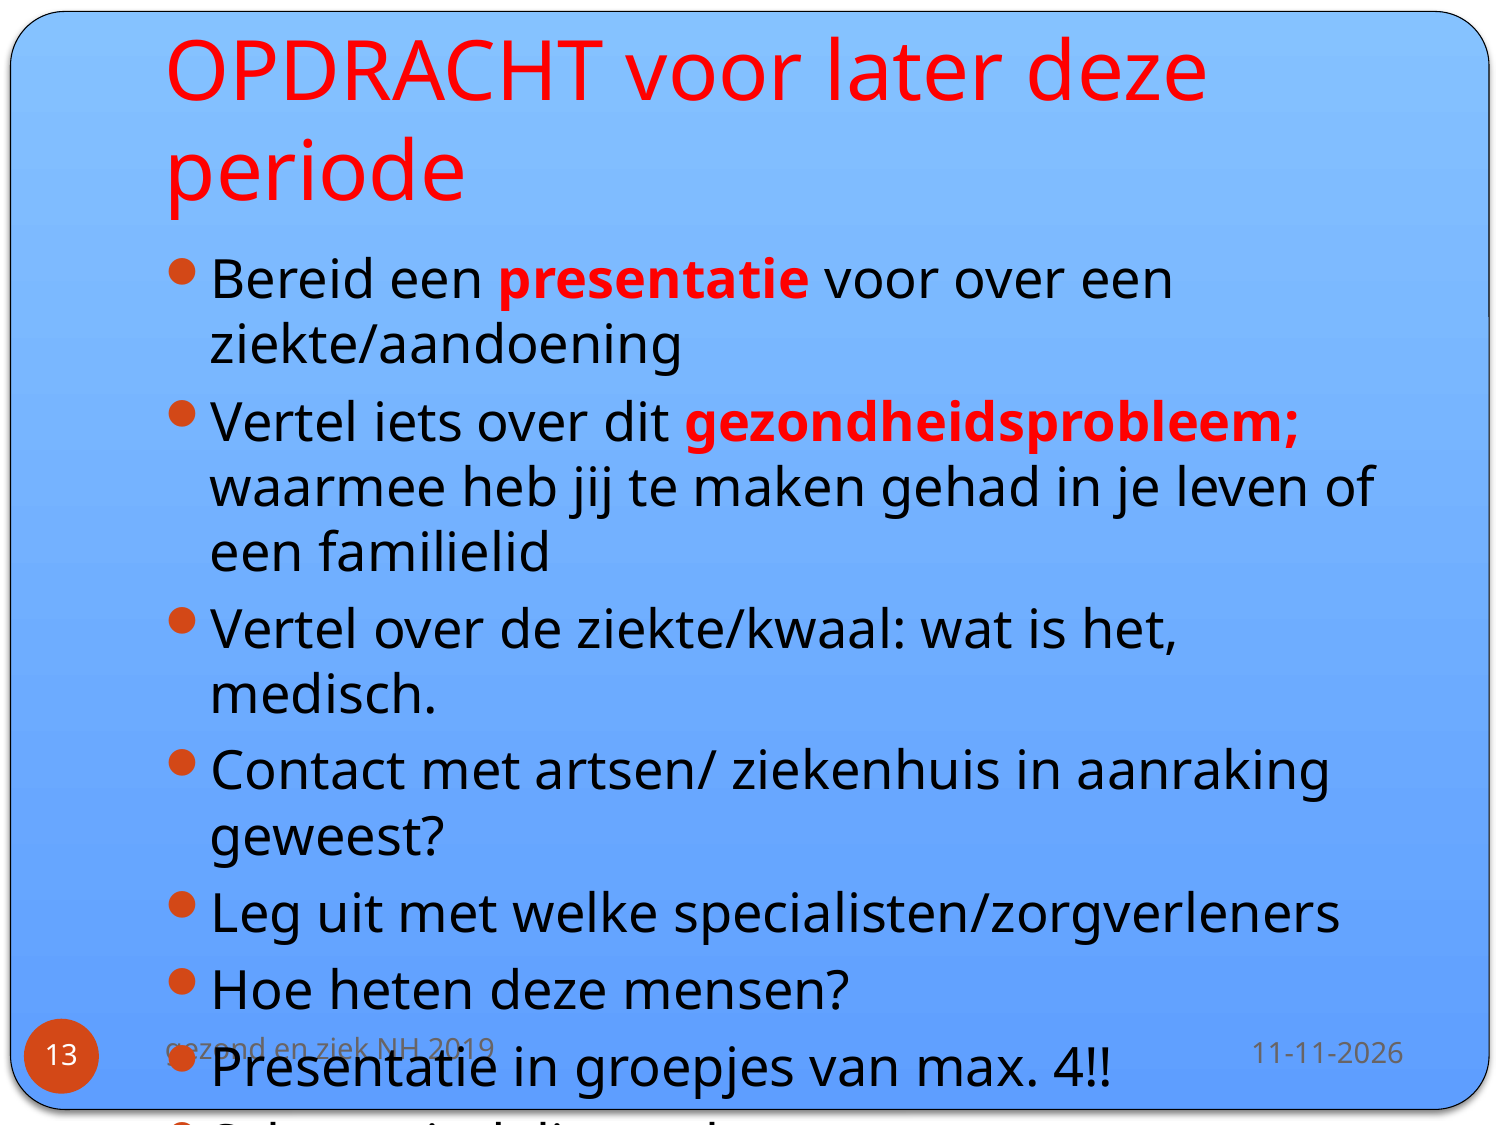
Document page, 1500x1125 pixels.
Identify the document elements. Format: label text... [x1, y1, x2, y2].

slide_number 13 [23, 1018, 99, 1094]
title OPDRACHT voor later deze periode [150, 45, 1425, 233]
footer gezond en ziek NH 2019 [150, 1012, 800, 1088]
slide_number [1012, 1015, 1419, 1094]
list Bereid een presentatie voor over een ziekte/aandoening Vertel iets over dit gezondheidsprobleem; waarmee heb jij te maken gehad in je leven of een familielid Vertel over de ziekte/kwaal: wat is het, medisch. Contact met artsen/ ziekenhuis in aanraking geweest? Leg uit met welke specialisten/zorgverleners Hoe heten deze mensen? Presentatie in groepjes van max. 4!! Schema indeling volgt [150, 237, 1425, 988]
